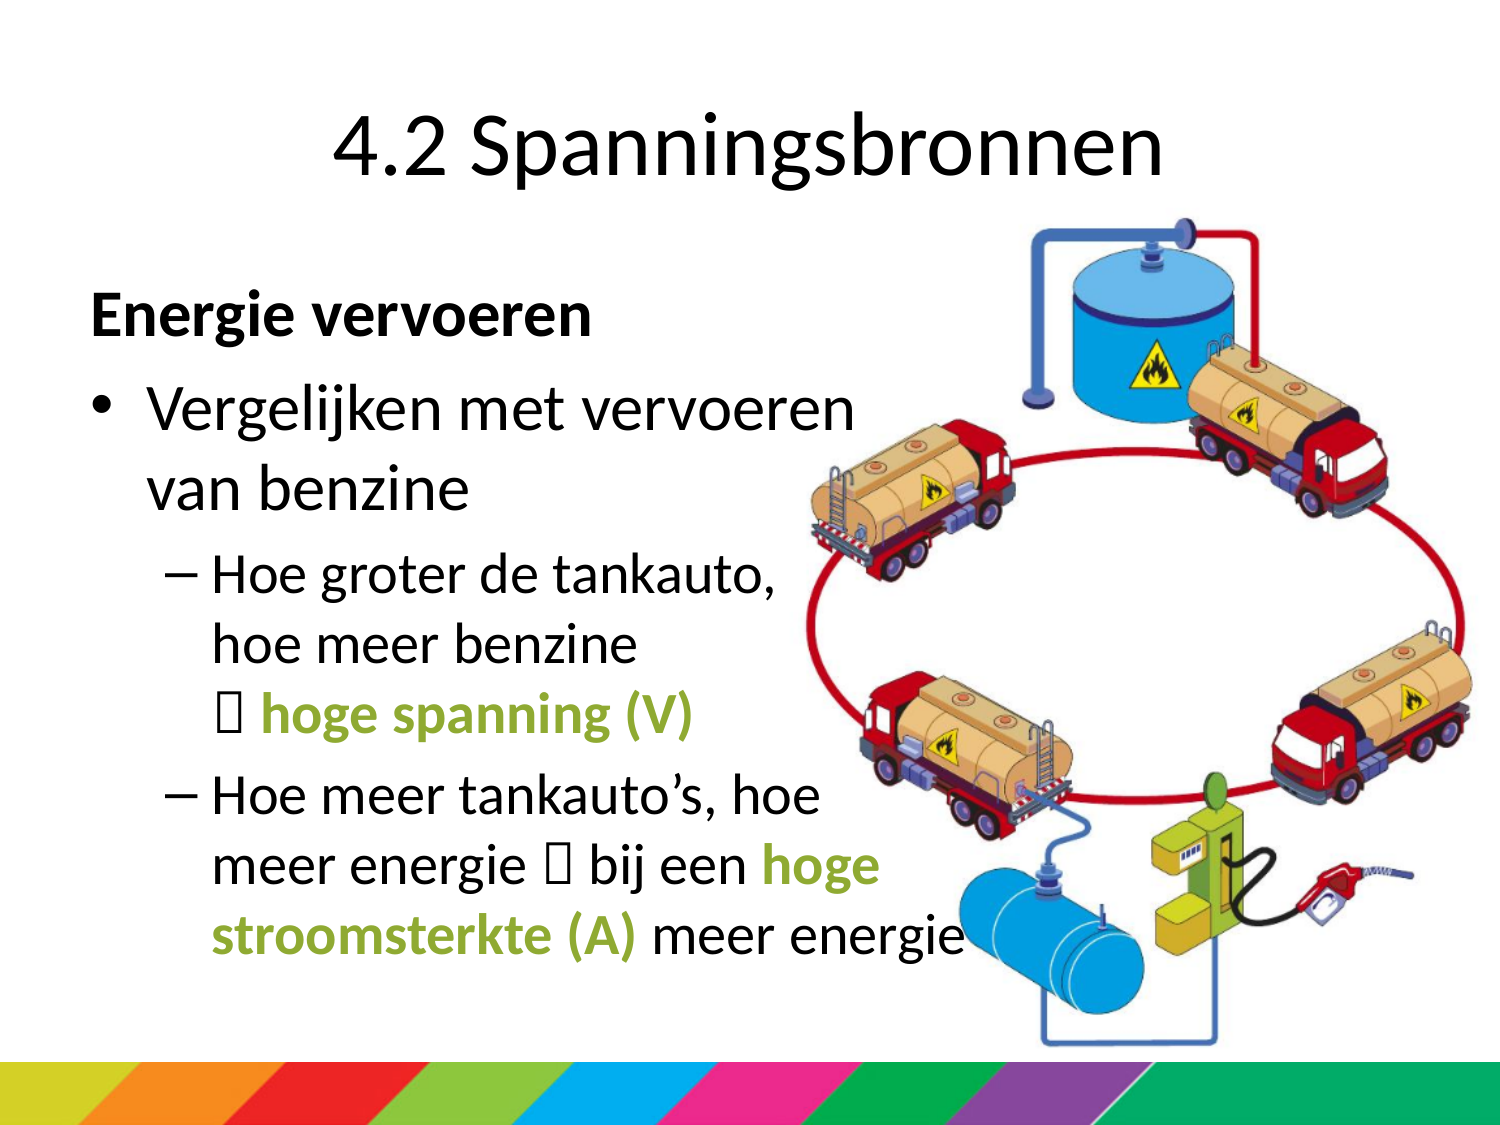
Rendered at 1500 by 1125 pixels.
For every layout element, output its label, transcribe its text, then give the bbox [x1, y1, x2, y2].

picture [0, 1062, 574, 1125]
picture [656, 196, 1500, 1125]
title 4.2 Spanningsbronnen [75, 45, 1425, 233]
list Energie vervoeren Vergelijken met vervoeren van benzine Hoe groter de tankauto, hoe meer benzine  hoge spanning (V) Hoe meer tankauto’s, hoe meer energie  bij een hoge stroomsterkte (A) meer energie [75, 262, 760, 1005]
